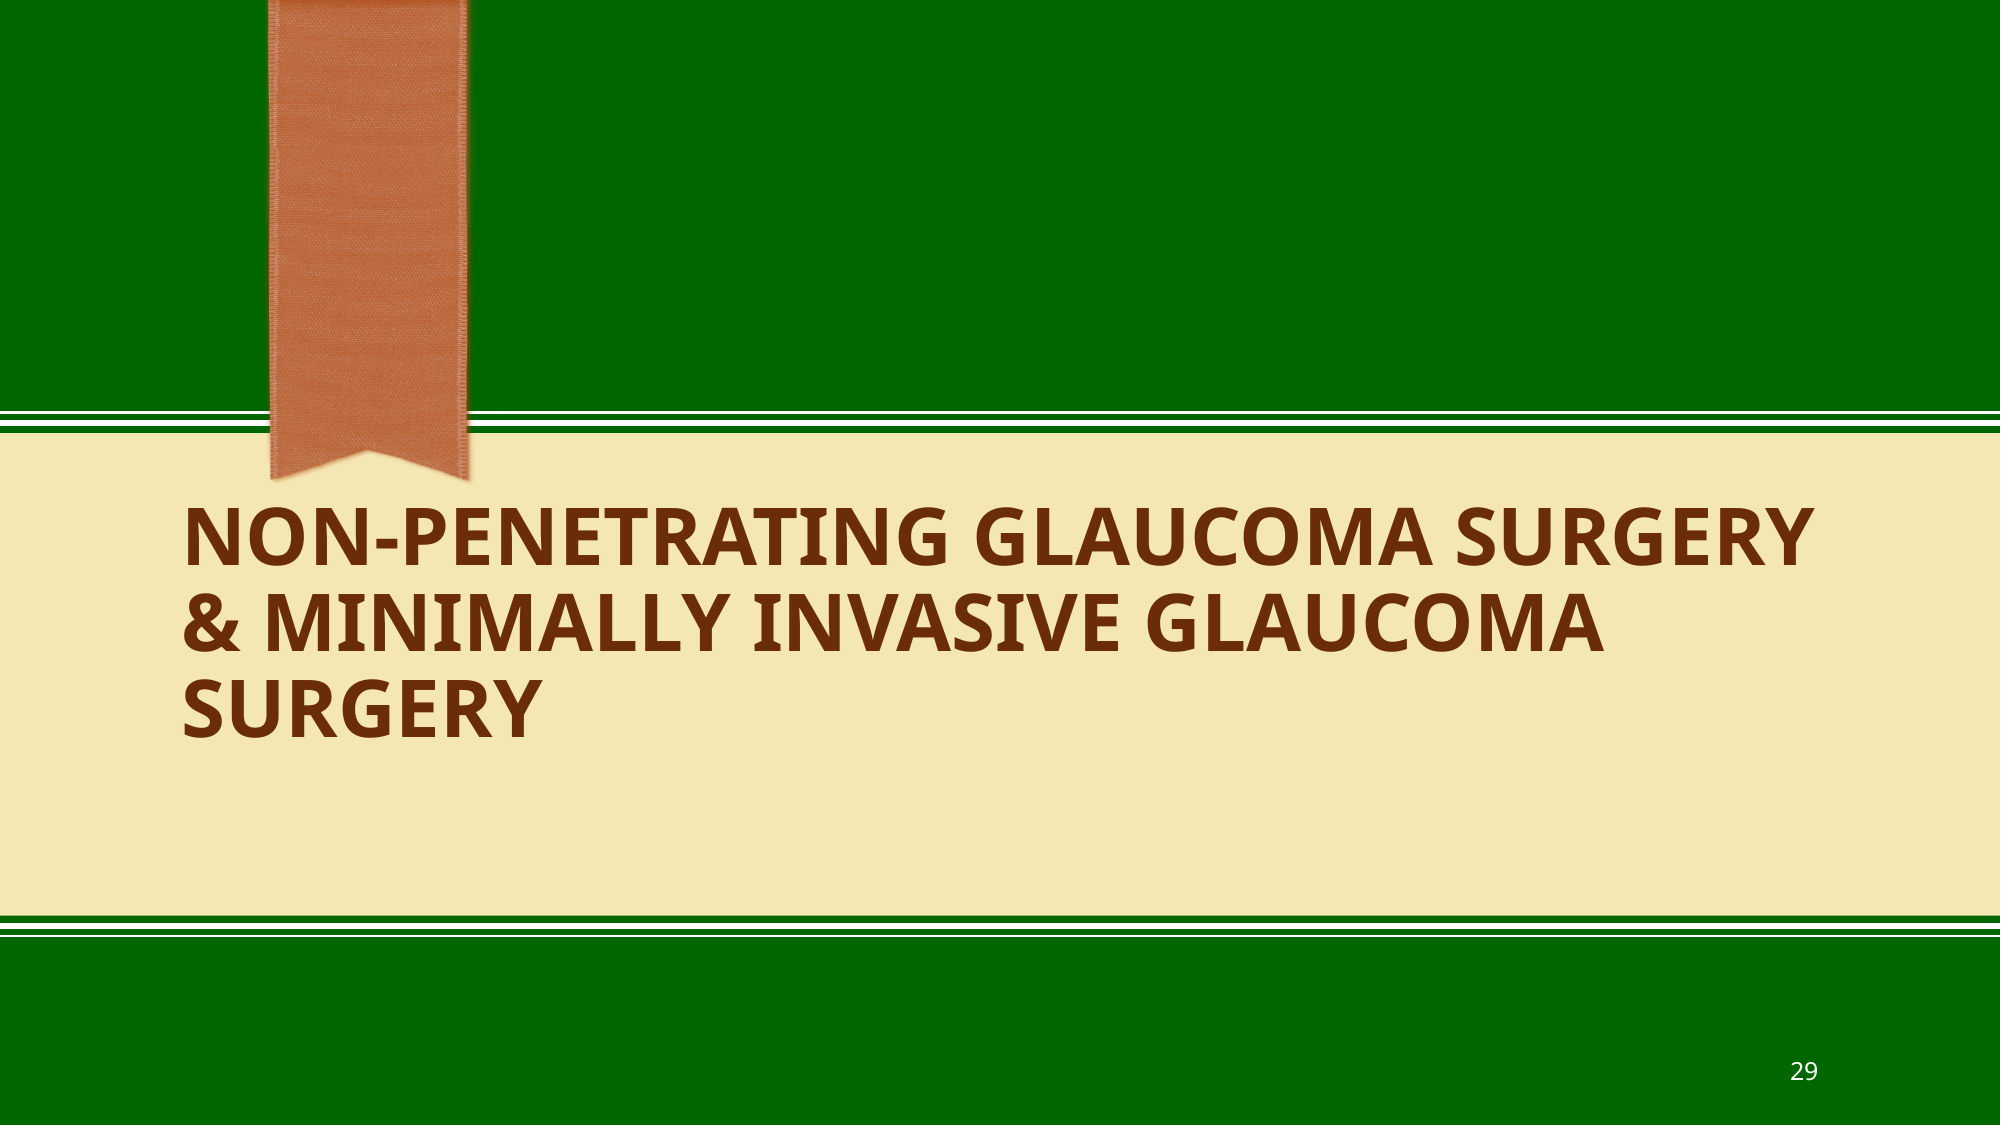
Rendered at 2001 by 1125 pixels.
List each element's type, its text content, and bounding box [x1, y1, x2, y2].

title non-penetrating glaucoma surgery & minimally invasive glaucoma surgery [181, 487, 1834, 764]
slide_number 29 [1518, 1042, 1819, 1103]
